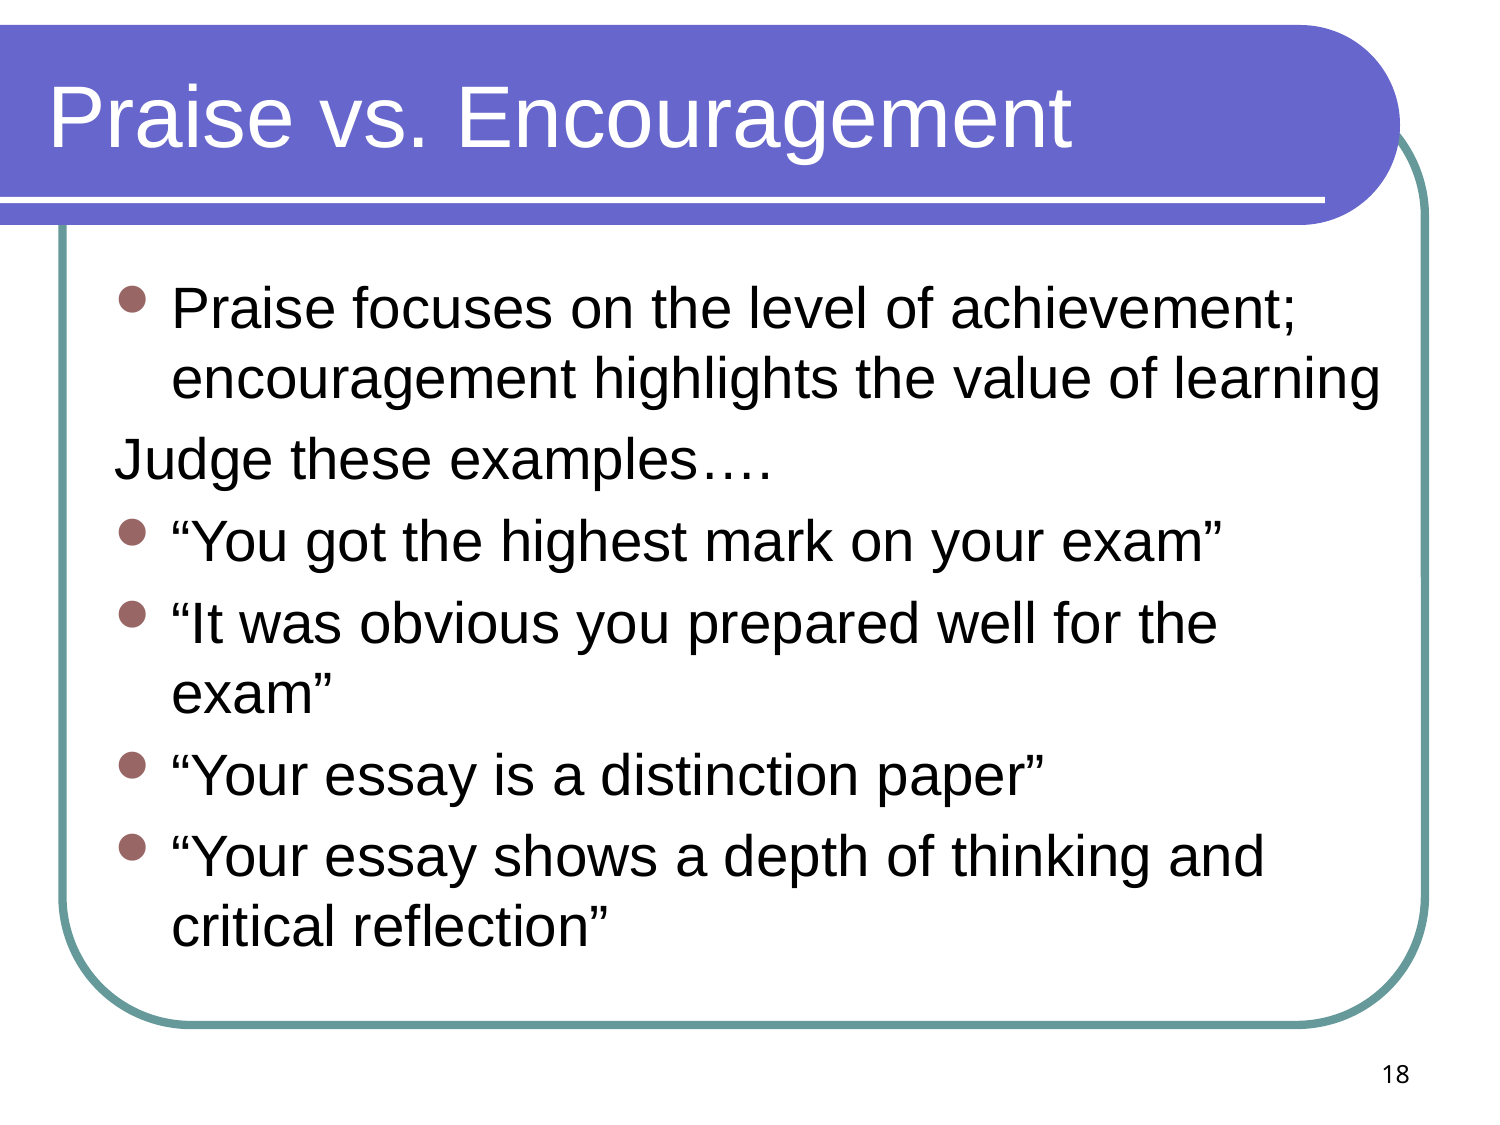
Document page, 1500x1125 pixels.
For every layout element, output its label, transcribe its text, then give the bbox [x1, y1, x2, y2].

list Praise focuses on the level of achievement; encouragement highlights the value of learning Judge these examples…. “You got the highest mark on your exam” “It was obvious you prepared well for the exam” “Your essay is a distinction paper” “Your essay shows a depth of thinking and critical reflection” [99, 262, 1401, 988]
slide_number 18 [1074, 1024, 1426, 1101]
title Praise vs. Encouragement [31, 37, 1348, 188]
